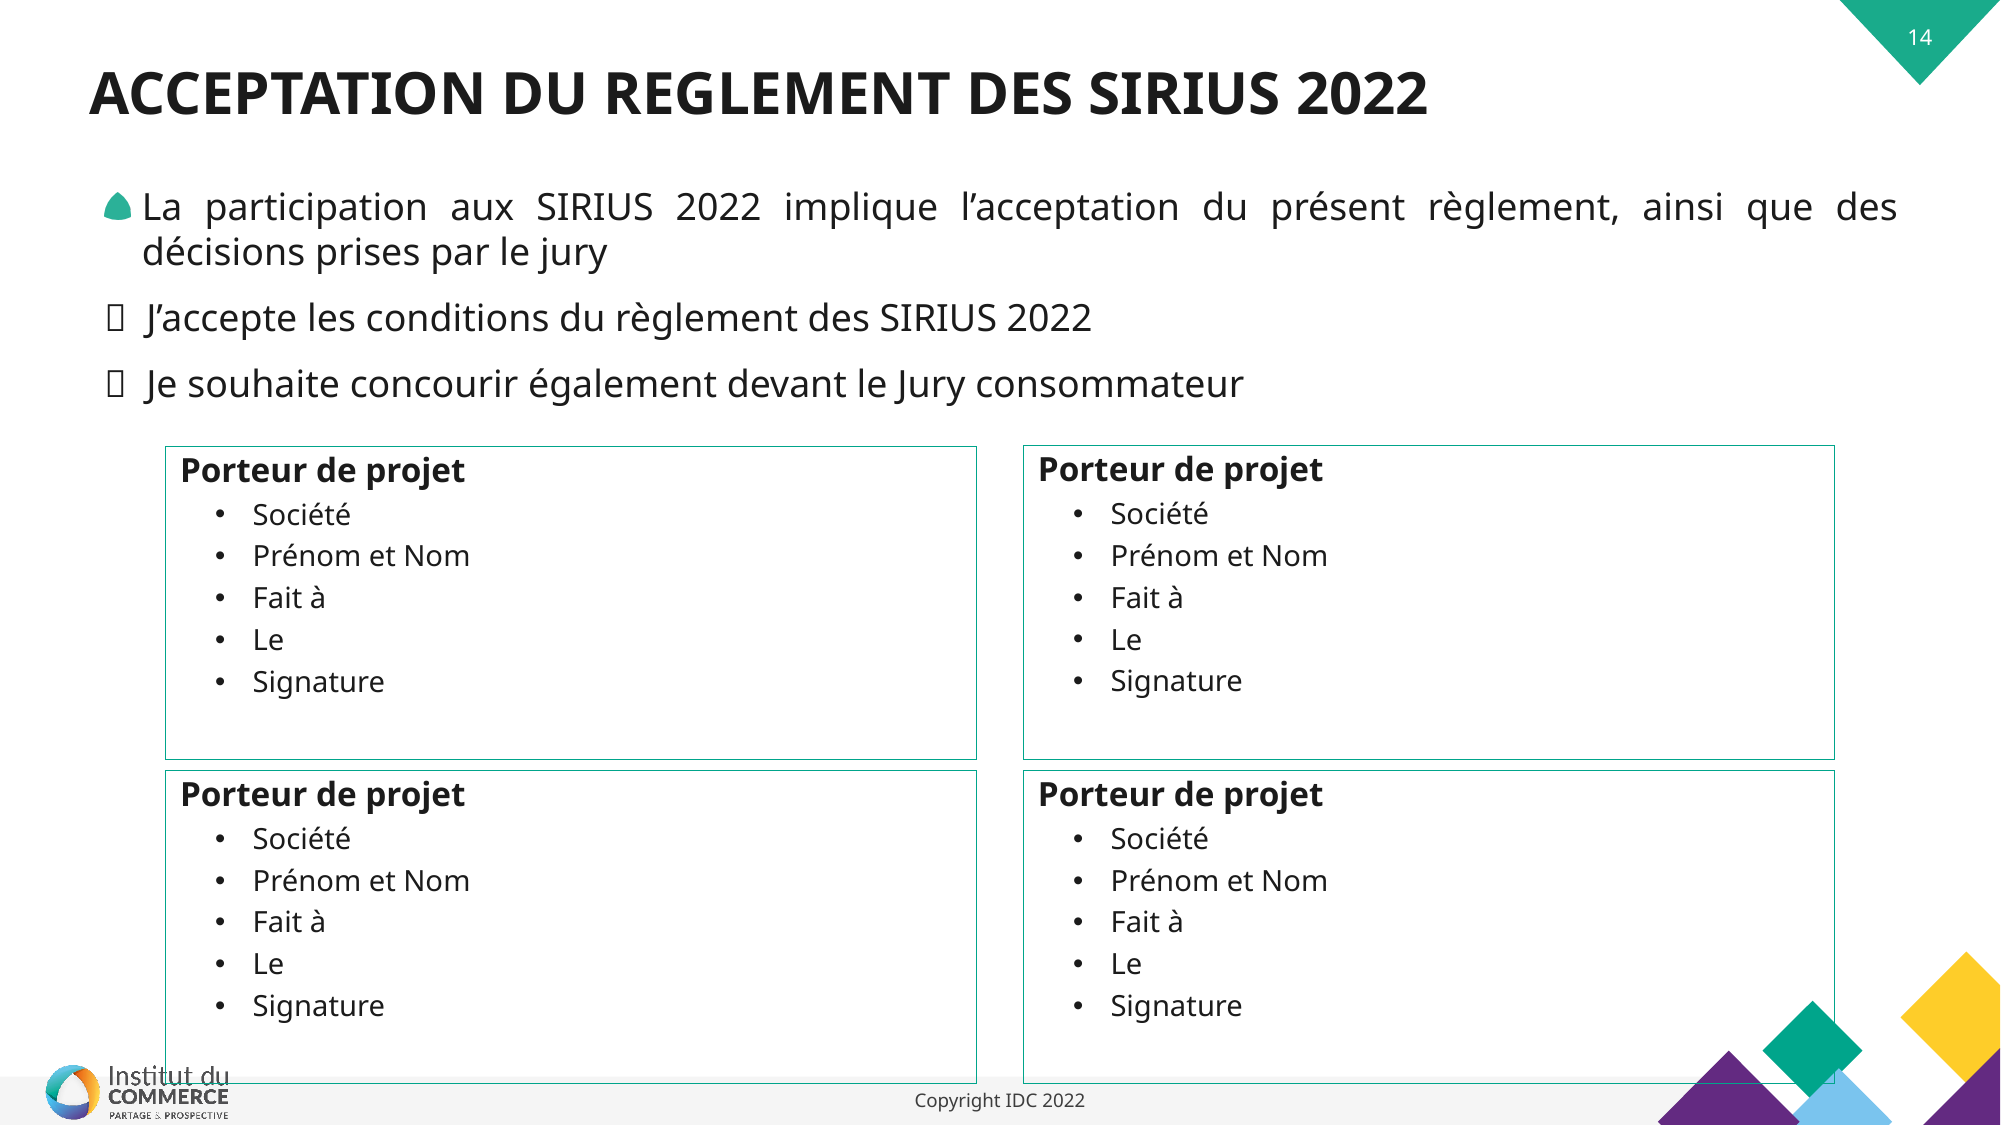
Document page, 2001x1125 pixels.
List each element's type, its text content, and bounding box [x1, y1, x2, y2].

picture [35, 1065, 238, 1125]
text_box Porteur de projet Société Prénom et Nom Fait à Le Signature [165, 446, 977, 760]
text_box Porteur de projet Société Prénom et Nom Fait à Le Signature [1023, 445, 1835, 760]
picture [104, 192, 131, 220]
title ACCEPTATION DU REGLEMENT DES SIRIUS 2022 [89, 45, 1919, 146]
text_box Porteur de projet Société Prénom et Nom Fait à Le Signature [165, 770, 977, 1084]
list La participation aux SIRIUS 2022 implique l’acceptation du présent règlement, ainsi que des décisions prises par le jury  J’accepte les conditions du règlement des SIRIUS 2022  Je souhaite concourir également devant le Jury consommateur [89, 176, 1915, 981]
text_box Porteur de projet Société Prénom et Nom Fait à Le Signature [1023, 770, 1835, 1084]
